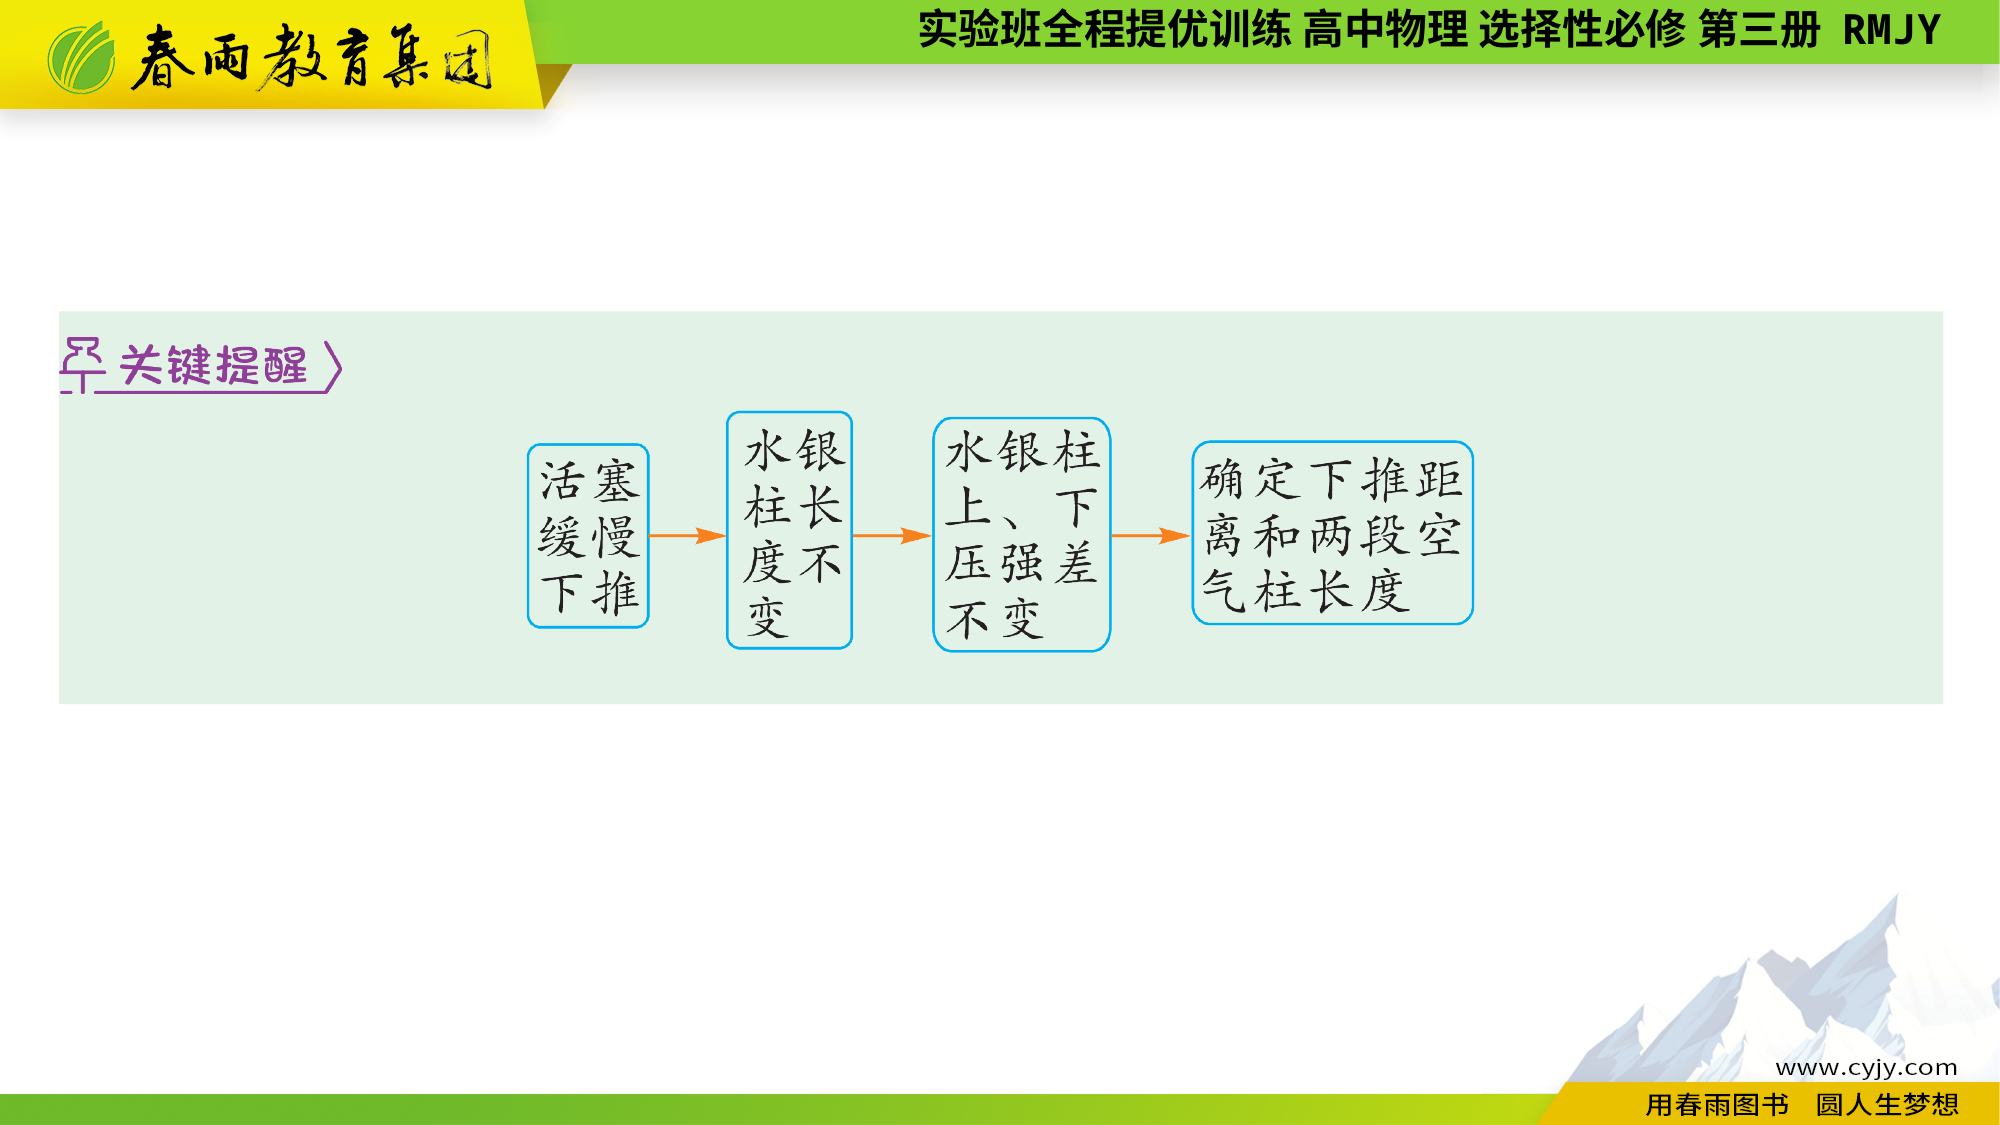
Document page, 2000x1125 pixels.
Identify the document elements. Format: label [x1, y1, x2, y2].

picture [0, 0, 2000, 1125]
list [59, 311, 1944, 705]
